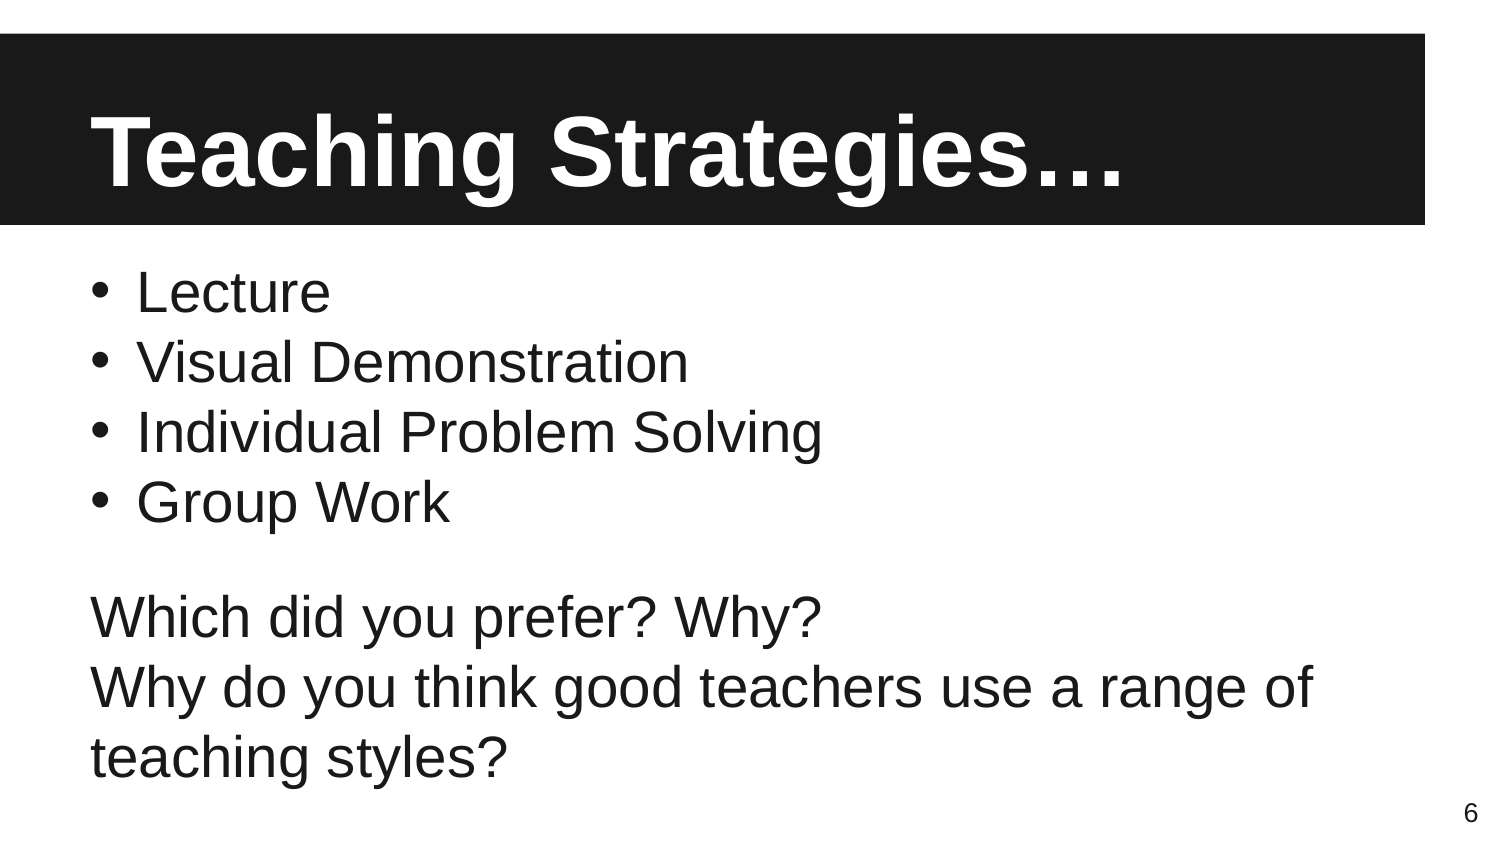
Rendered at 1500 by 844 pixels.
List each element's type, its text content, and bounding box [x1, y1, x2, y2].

list Lecture Visual Demonstration Individual Problem Solving Group Work Which did you prefer? Why? Why do you think good teachers use a range of teaching styles? [75, 239, 1425, 808]
slide_number 6 [1403, 779, 1494, 844]
title Teaching Strategies… [75, 33, 1425, 221]
